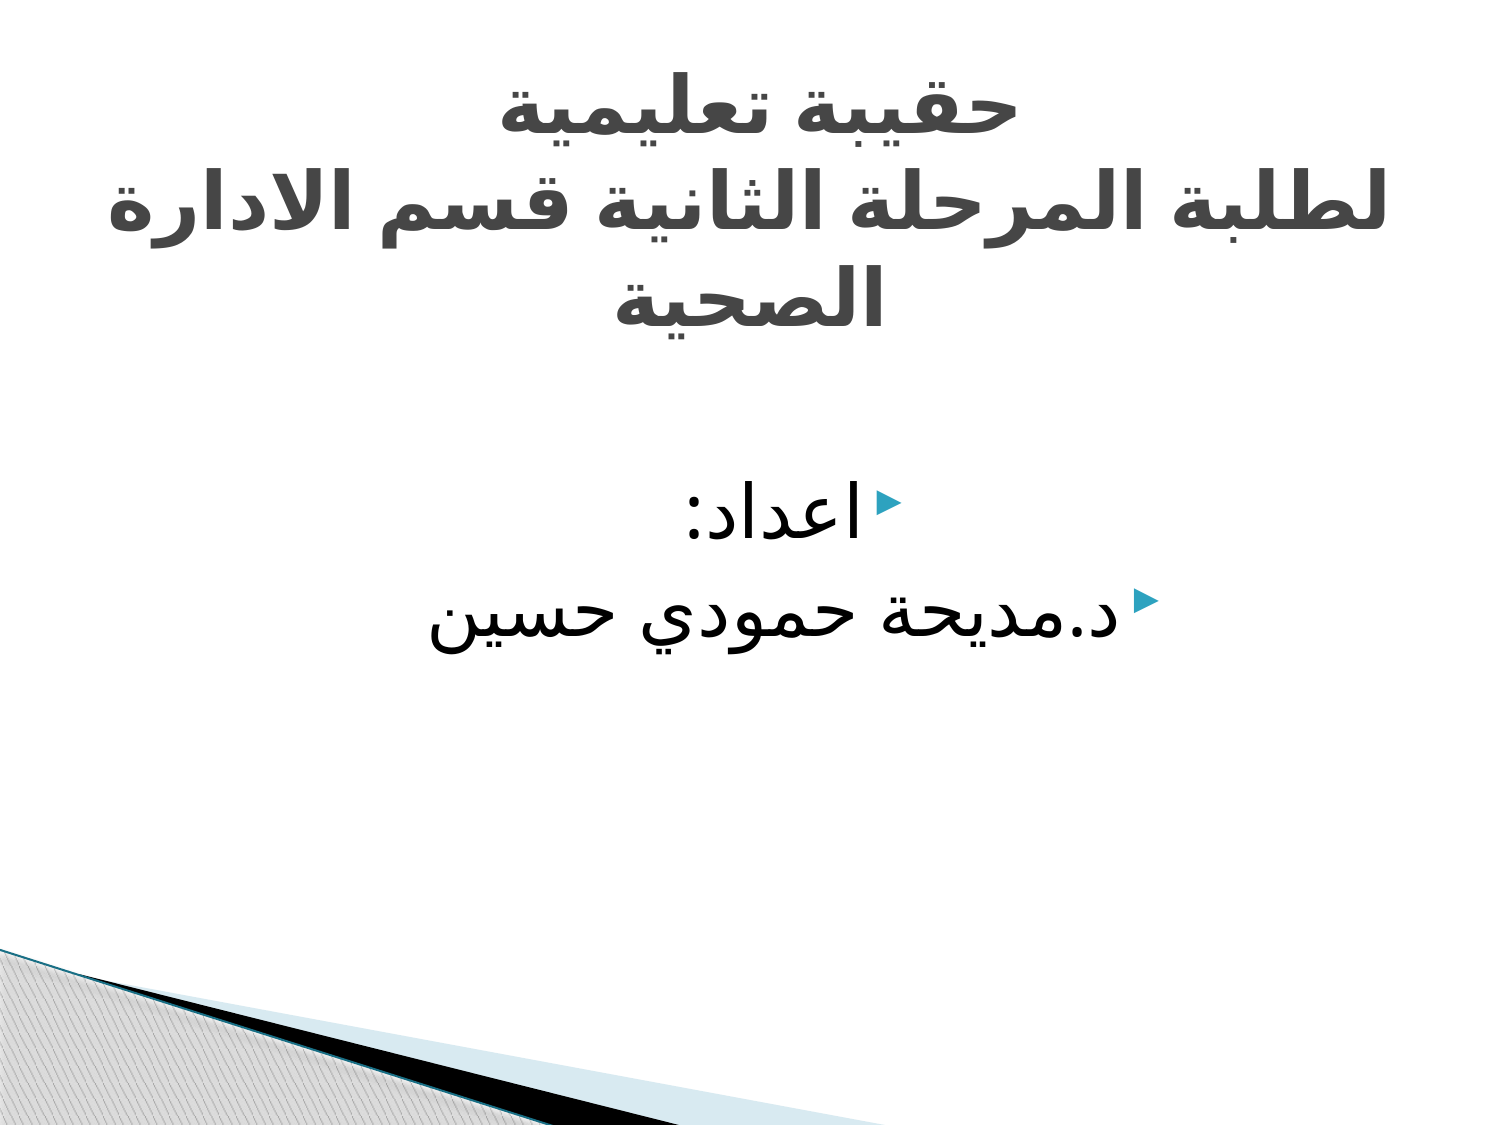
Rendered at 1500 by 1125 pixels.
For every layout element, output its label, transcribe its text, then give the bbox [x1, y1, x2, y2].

title حقيبة تعليمية لطلبة المرحلة الثانية قسم الادارة الصحية [75, 45, 1425, 350]
list اعداد: د.مديحة حمودي حسين [183, 456, 1425, 986]
